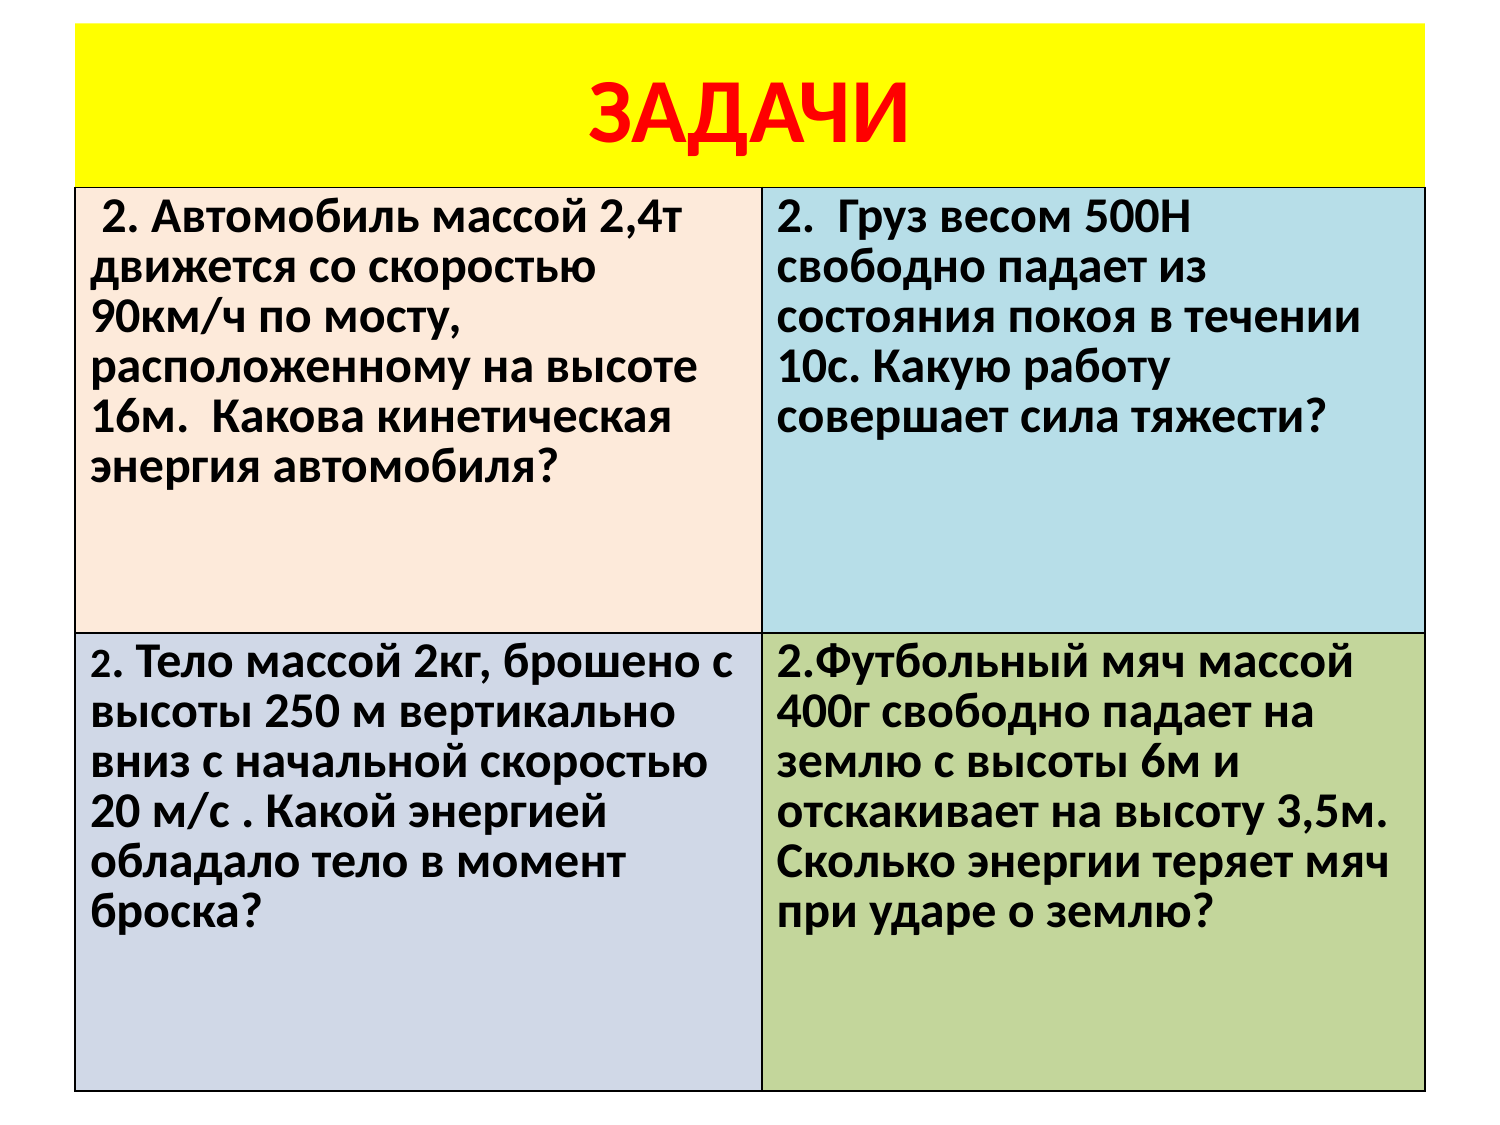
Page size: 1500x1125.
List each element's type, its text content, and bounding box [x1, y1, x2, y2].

table_cell 2.Футбольный мяч массой 400г свободно падает на землю с высоты 6м и отскакивает на высоту 3,5м. Сколько энергии теряет мяч при ударе о землю? [763, 634, 1424, 1090]
table_header 2. Автомобиль массой 2,4т движется со скоростью 90км/ч по мосту, расположенному на высоте 16м. Какова кинетическая энергия автомобиля? [76, 188, 761, 632]
title ЗАДАЧИ [75, 23, 1425, 187]
table_cell 2. Тело массой 2кг, брошено с высоты 250 м вертикально вниз с начальной скоростью 20 м/с . Какой энергией обладало тело в момент броска? [76, 634, 761, 1090]
table_header 2. Груз весом 500Н свободно падает из состояния покоя в течении 10с. Какую работу совершает сила тяжести? [763, 188, 1424, 632]
